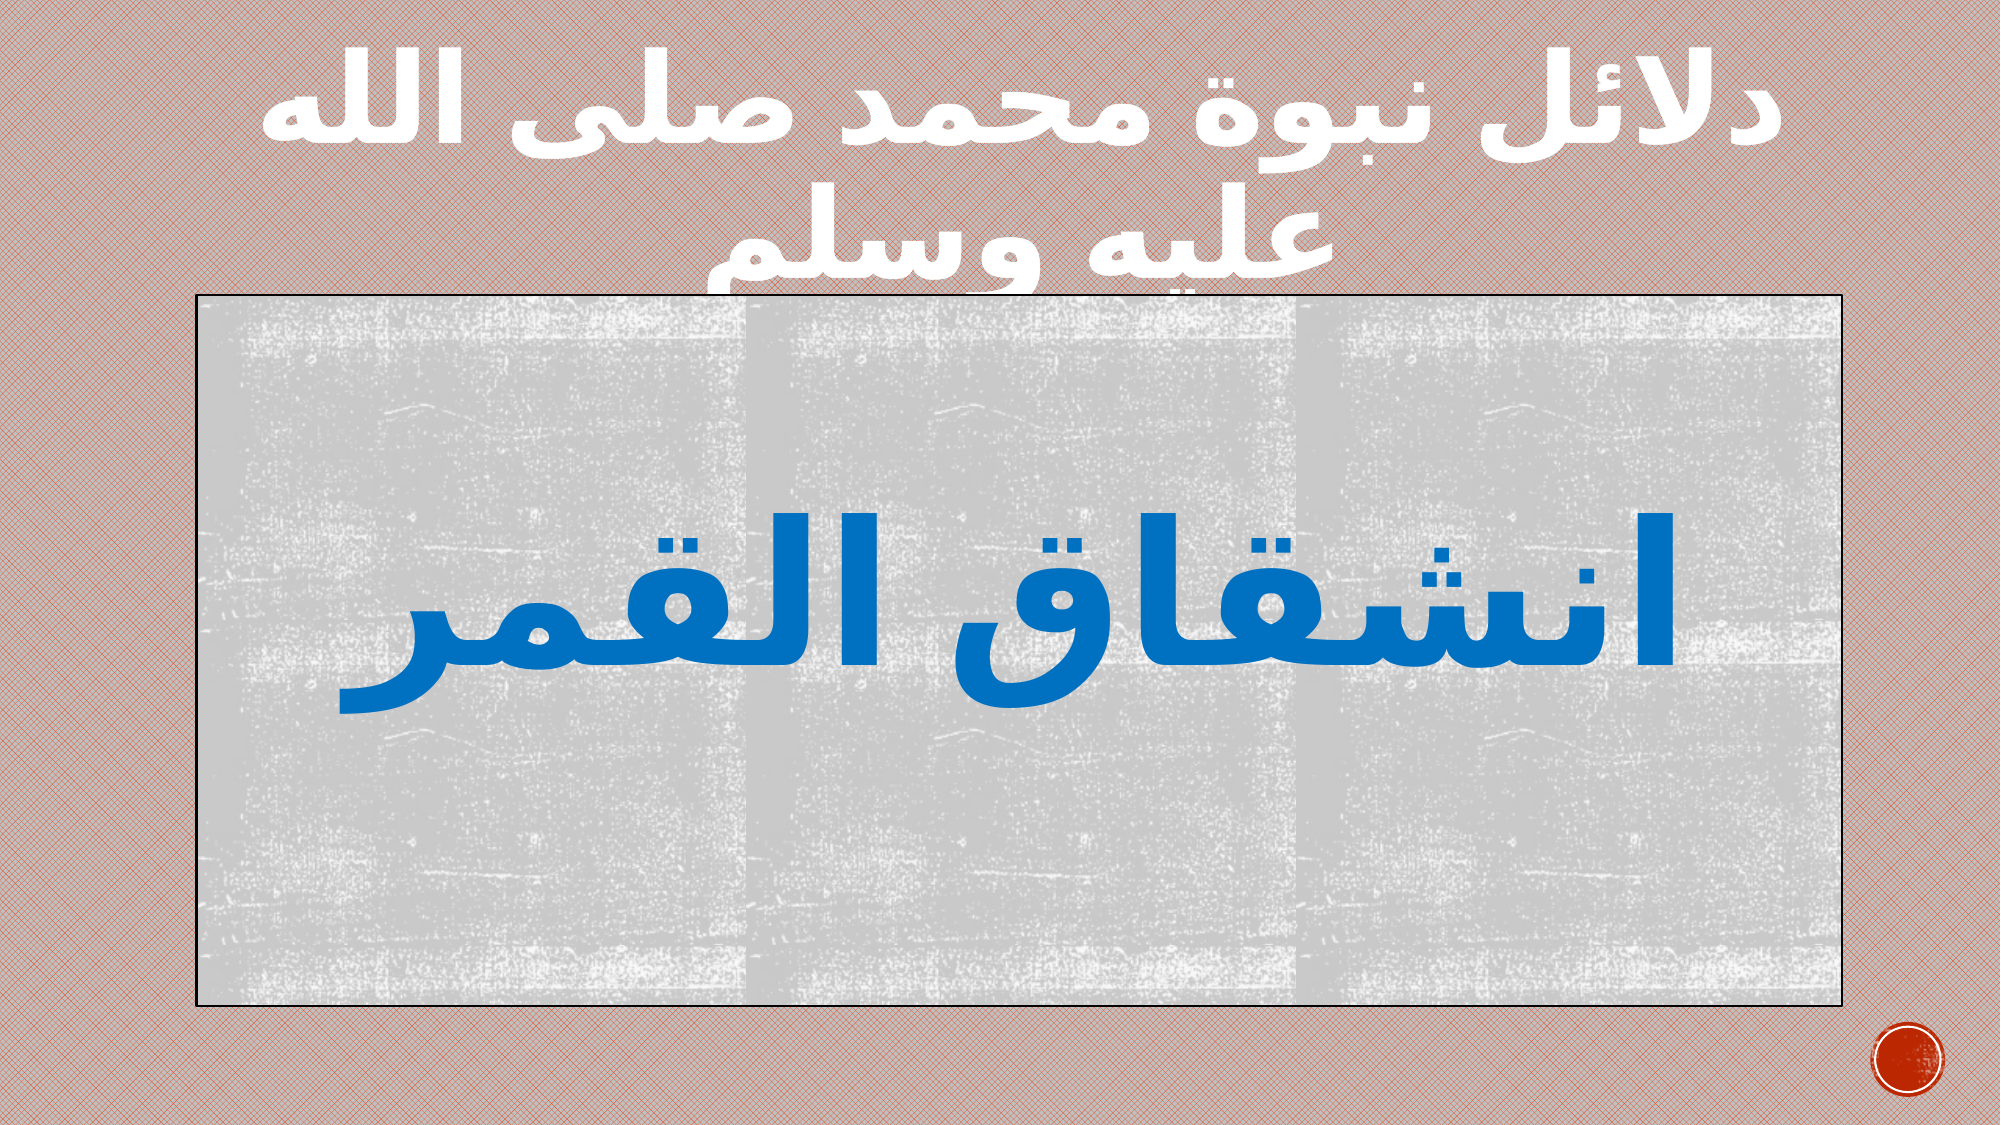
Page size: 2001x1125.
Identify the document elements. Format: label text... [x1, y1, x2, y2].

list انشقاق القمر [195, 294, 1843, 1007]
title دلائل نبوة محمد صلى الله عليه وسلم [232, 44, 1813, 294]
